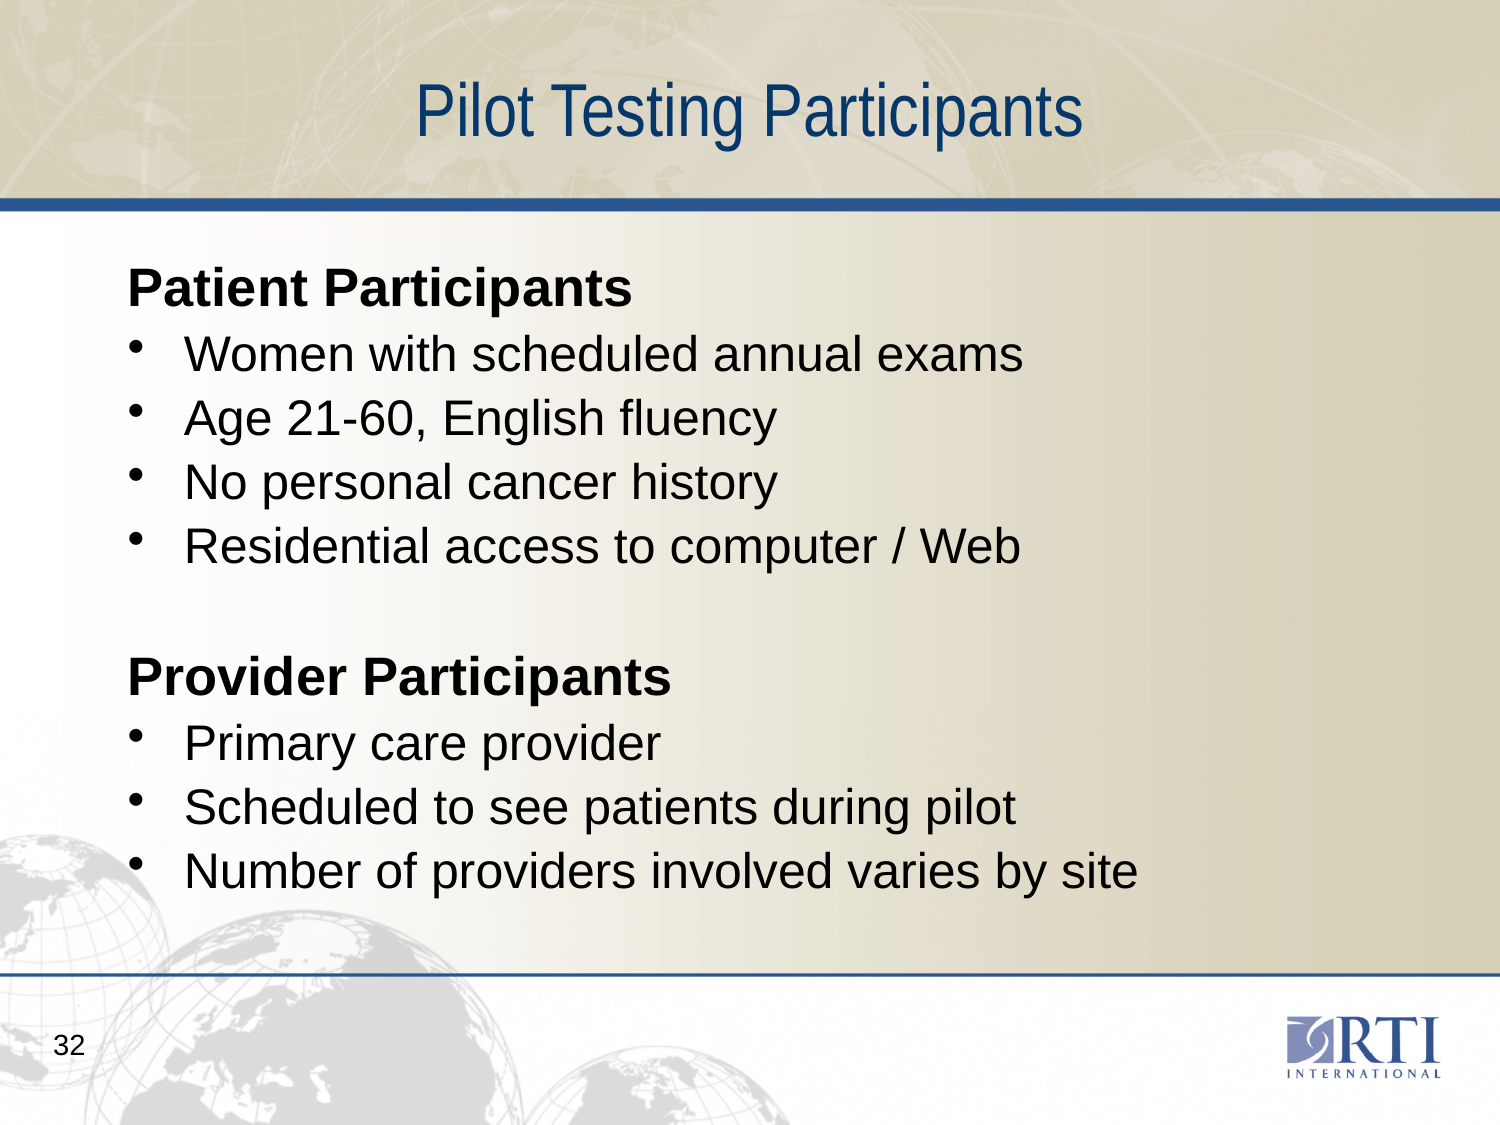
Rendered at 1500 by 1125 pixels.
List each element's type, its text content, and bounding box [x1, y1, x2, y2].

picture [0, 0, 1500, 973]
title Pilot Testing Participants [112, 37, 1388, 176]
picture [0, 977, 1500, 1125]
text_box 32 [38, 1018, 106, 1069]
list Patient Participants Women with scheduled annual exams Age 21-60, English fluency No personal cancer history Residential access to computer / Web Provider Participants Primary care provider Scheduled to see patients during pilot Number of providers involved varies by site [112, 252, 1388, 966]
